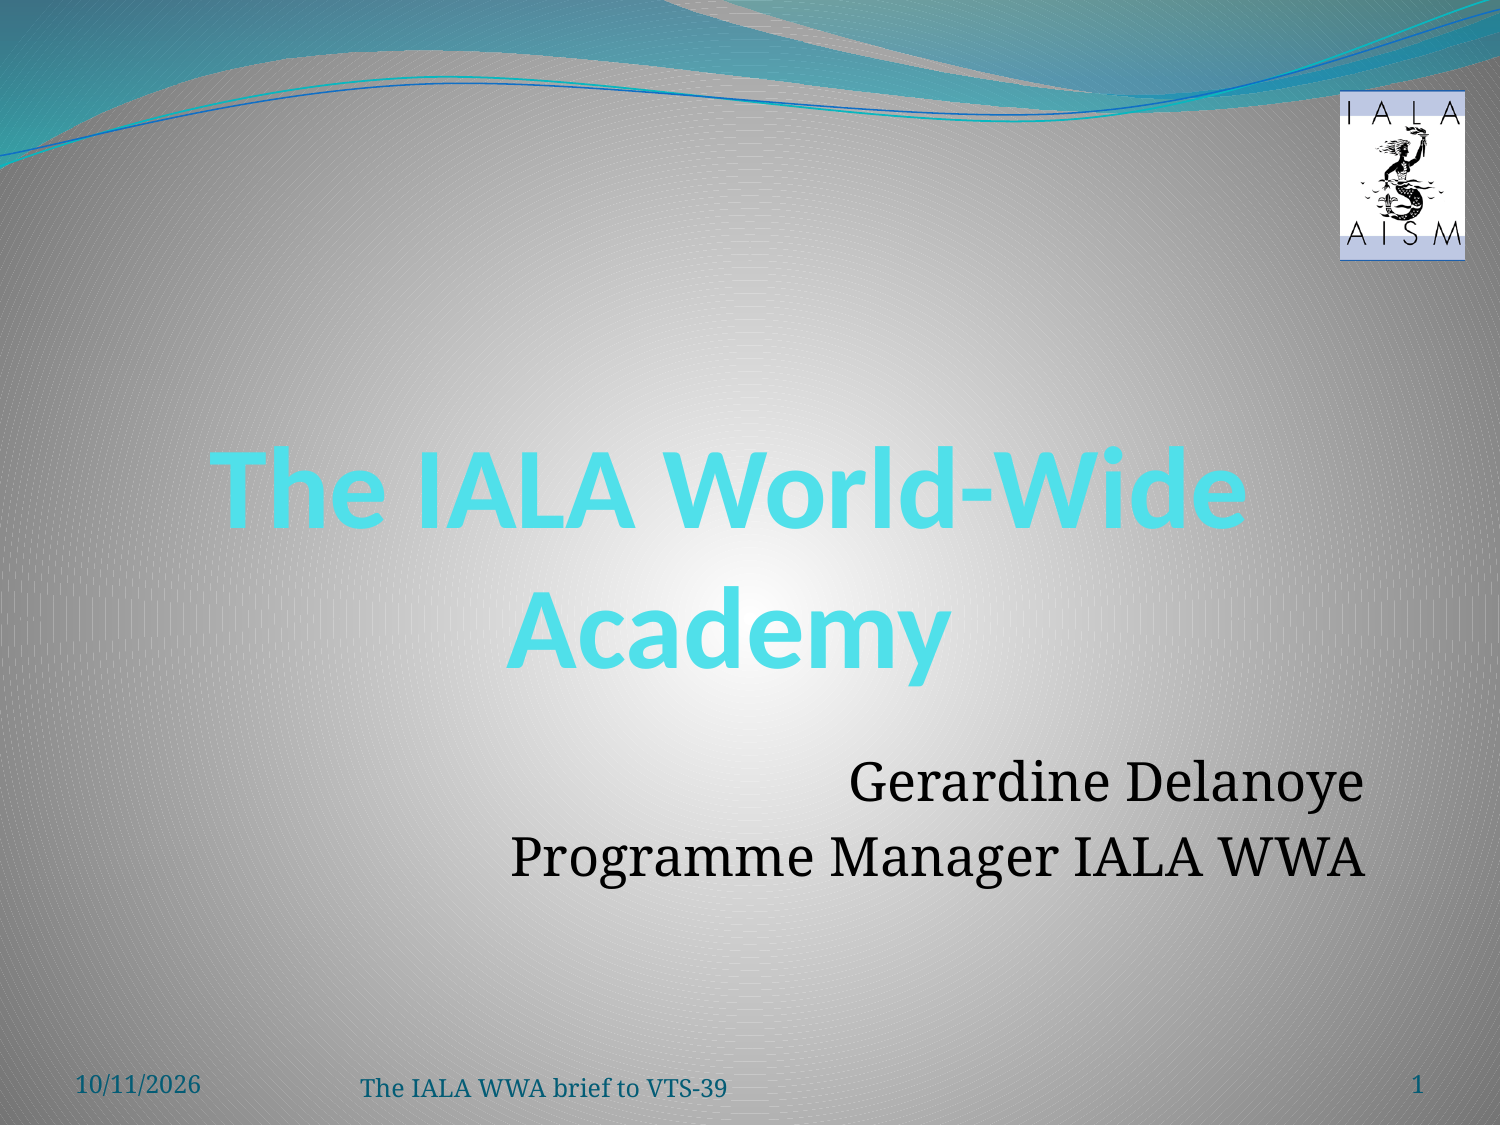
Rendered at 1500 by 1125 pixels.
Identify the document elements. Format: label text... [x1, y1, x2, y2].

slide_number 1 [1299, 1042, 1425, 1103]
picture [1340, 90, 1465, 261]
footer The IALA WWA brief to VTS-39 [360, 1042, 1282, 1103]
subtitle Gerardine Delanoye Programme Manager IALA WWA [88, 739, 1377, 933]
title The IALA World-Wide Academy [87, 224, 1376, 693]
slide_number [75, 1042, 360, 1103]
